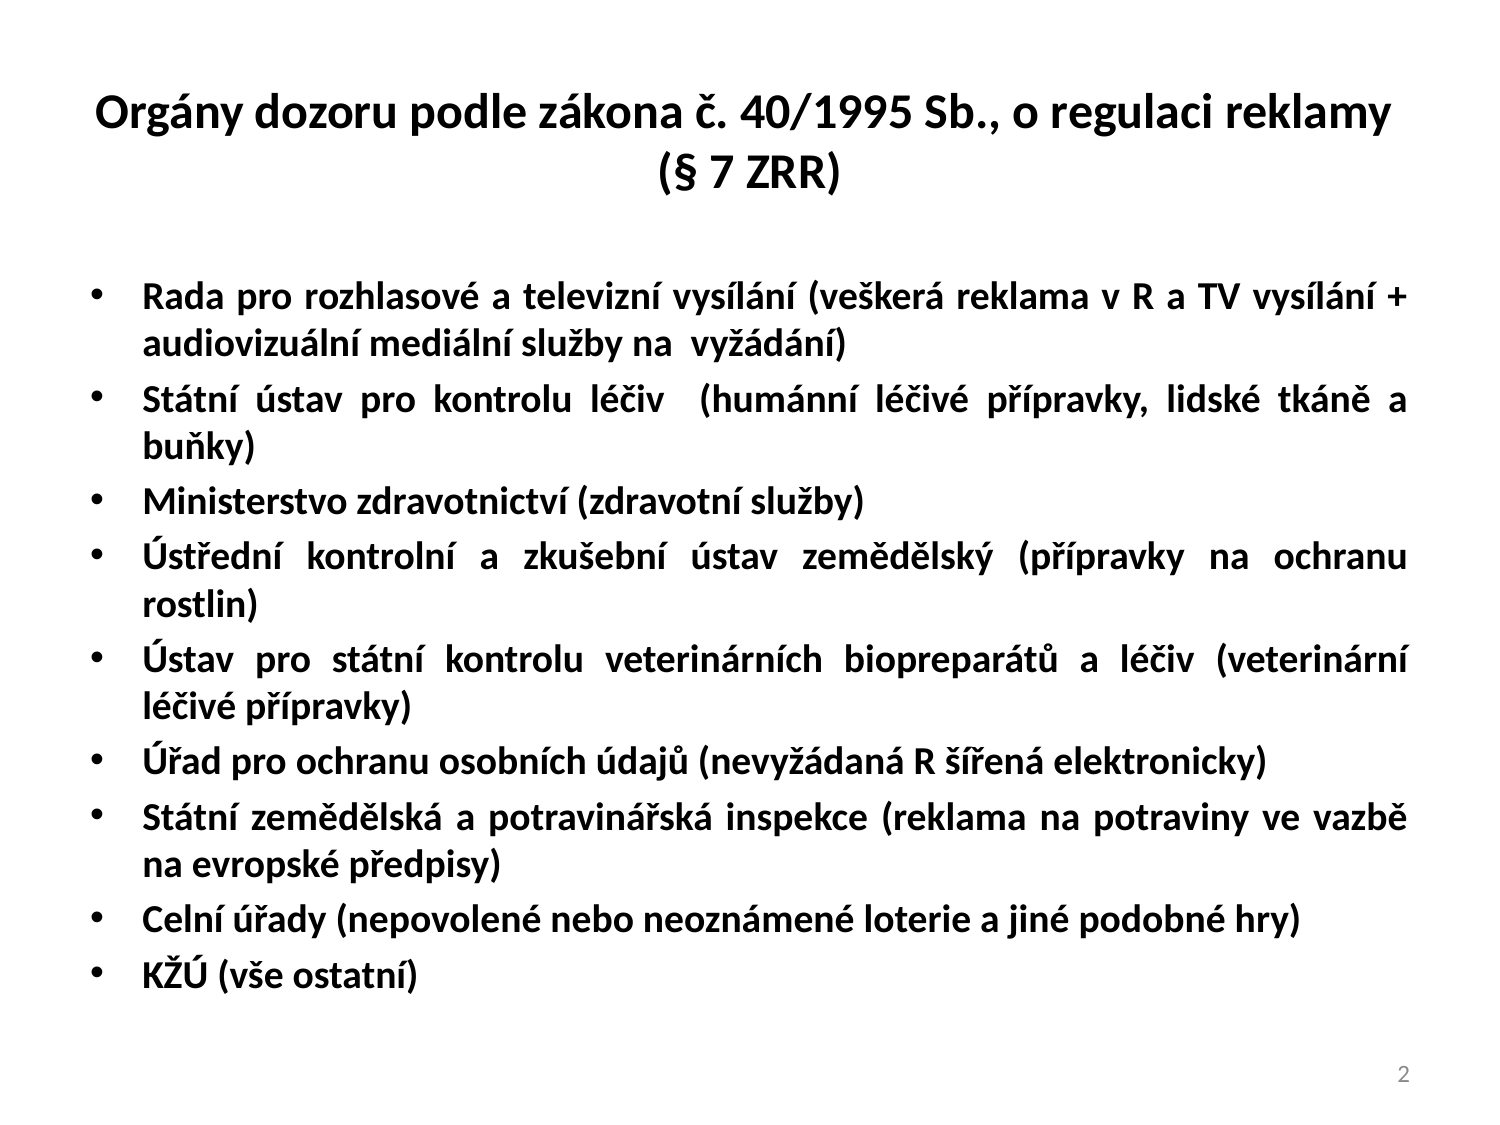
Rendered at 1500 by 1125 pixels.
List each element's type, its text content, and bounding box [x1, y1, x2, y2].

title Orgány dozoru podle zákona č. 40/1995 Sb., o regulaci reklamy (§ 7 ZRR) [75, 45, 1425, 233]
list Rada pro rozhlasové a televizní vysílání (veškerá reklama v R a TV vysílání + audiovizuální mediální služby na vyžádání) Státní ústav pro kontrolu léčiv (humánní léčivé přípravky, lidské tkáně a buňky) Ministerstvo zdravotnictví (zdravotní služby) Ústřední kontrolní a zkušební ústav zemědělský (přípravky na ochranu rostlin) Ústav pro státní kontrolu veterinárních biopreparátů a léčiv (veterinární léčivé přípravky) Úřad pro ochranu osobních údajů (nevyžádaná R šířená elektronicky) Státní zemědělská a potravinářská inspekce (reklama na potraviny ve vazbě na evropské předpisy) Celní úřady (nepovolené nebo neoznámené loterie a jiné podobné hry) KŽÚ (vše ostatní) [75, 262, 1425, 1005]
slide_number 2 [1074, 1042, 1425, 1103]
